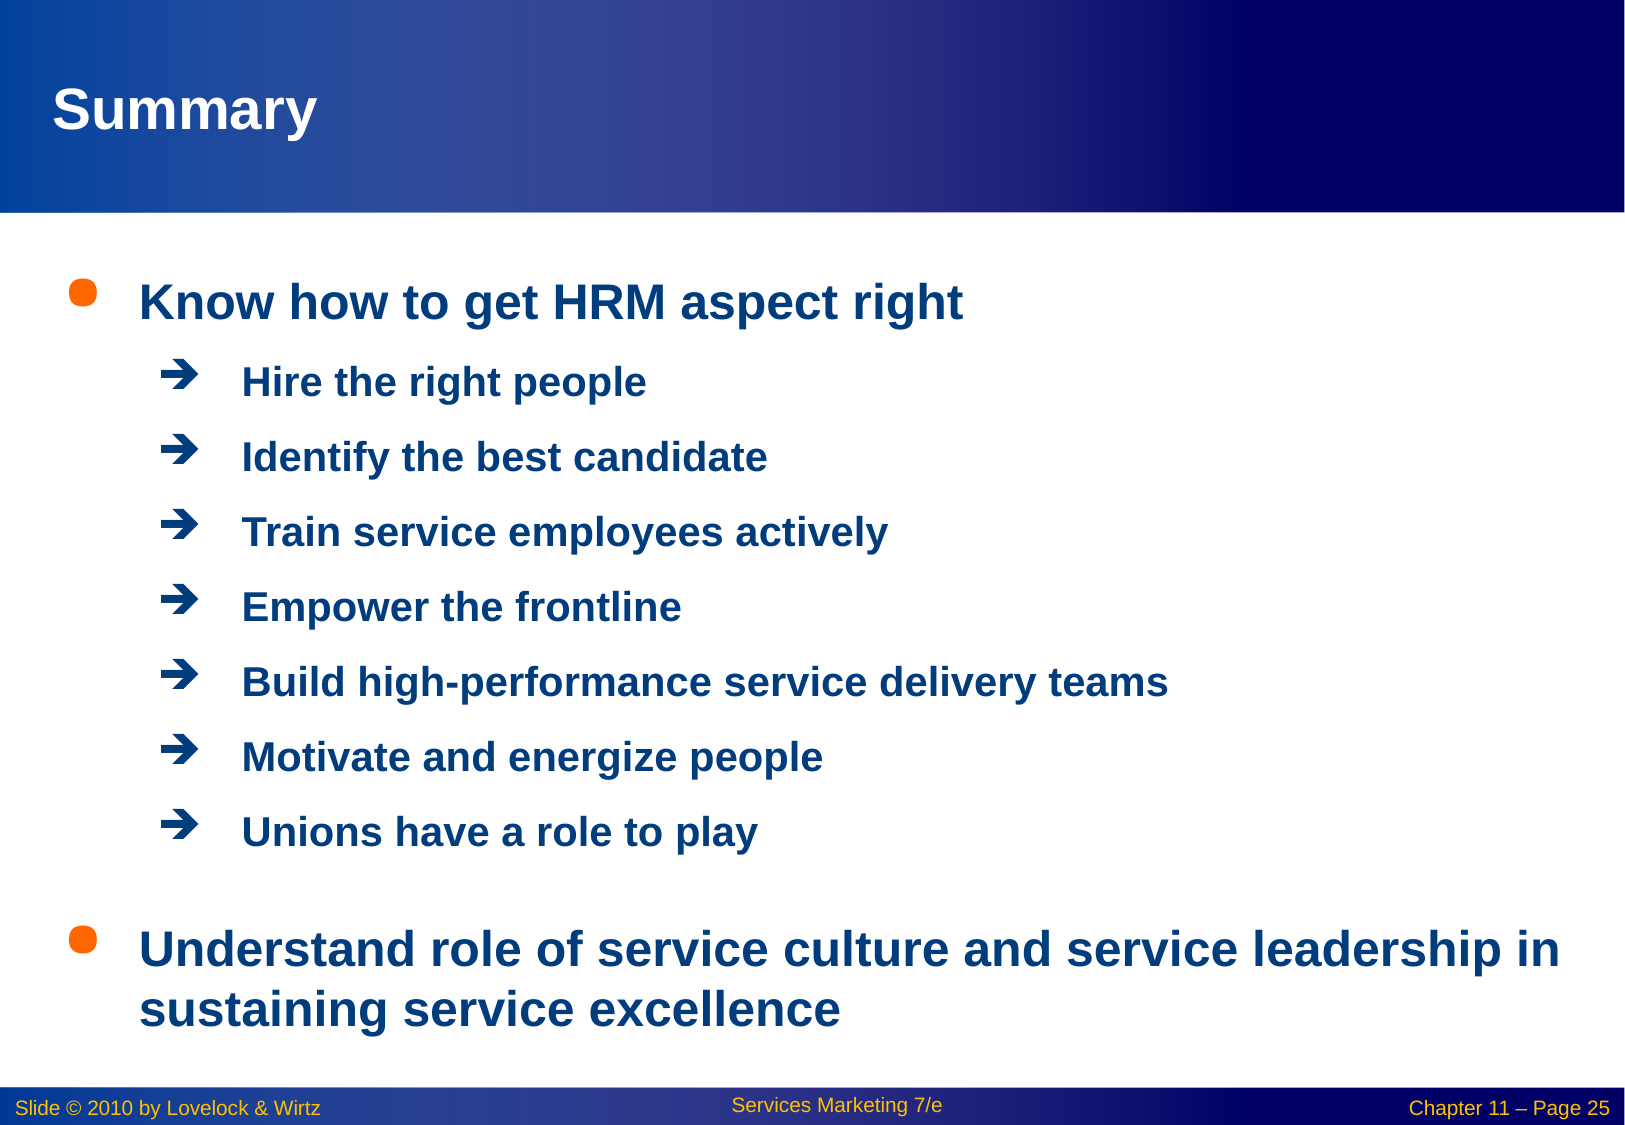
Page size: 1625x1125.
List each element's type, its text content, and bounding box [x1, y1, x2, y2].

list Know how to get HRM aspect right Hire the right people Identify the best candidate Train service employees actively Empower the frontline Build high-performance service delivery teams Motivate and energize people Unions have a role to play Understand role of service culture and service leadership in sustaining service excellence [49, 261, 1588, 1051]
title Summary [36, 37, 1088, 176]
